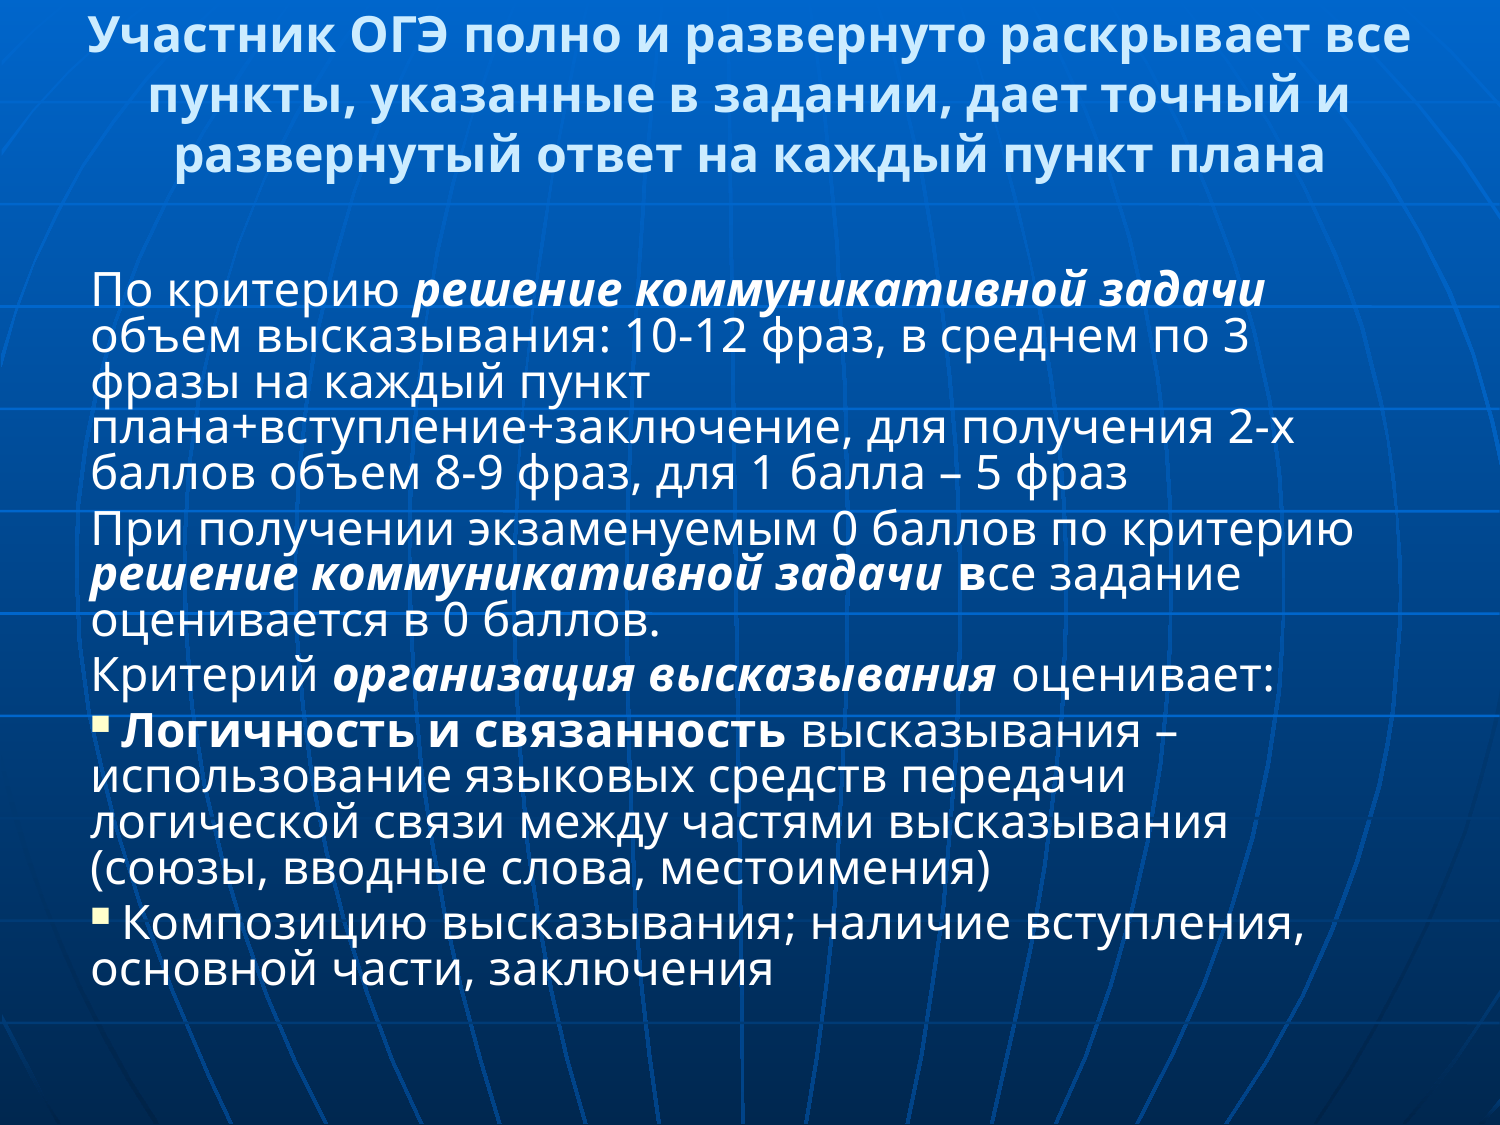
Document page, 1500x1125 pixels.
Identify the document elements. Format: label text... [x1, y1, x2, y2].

title Участник ОГЭ полно и развернуто раскрывает все пункты, указанные в задании, дает точный и развернутый ответ на каждый пункт плана [29, 0, 1471, 185]
list По критерию решение коммуникативной задачи объем высказывания: 10-12 фраз, в среднем по 3 фразы на каждый пункт плана+вступление+заключение, для получения 2-х баллов объем 8-9 фраз, для 1 балла – 5 фраз При получении экзаменуемым 0 баллов по критерию решение коммуникативной задачи все задание оценивается в 0 баллов. Критерий организация высказывания оценивает: Логичность и связанность высказывания – использование языковых средств передачи логической связи между частями высказывания (союзы, вводные слова, местоимения) Композицию высказывания; наличие вступления, основной части, заключения [74, 262, 1426, 1006]
